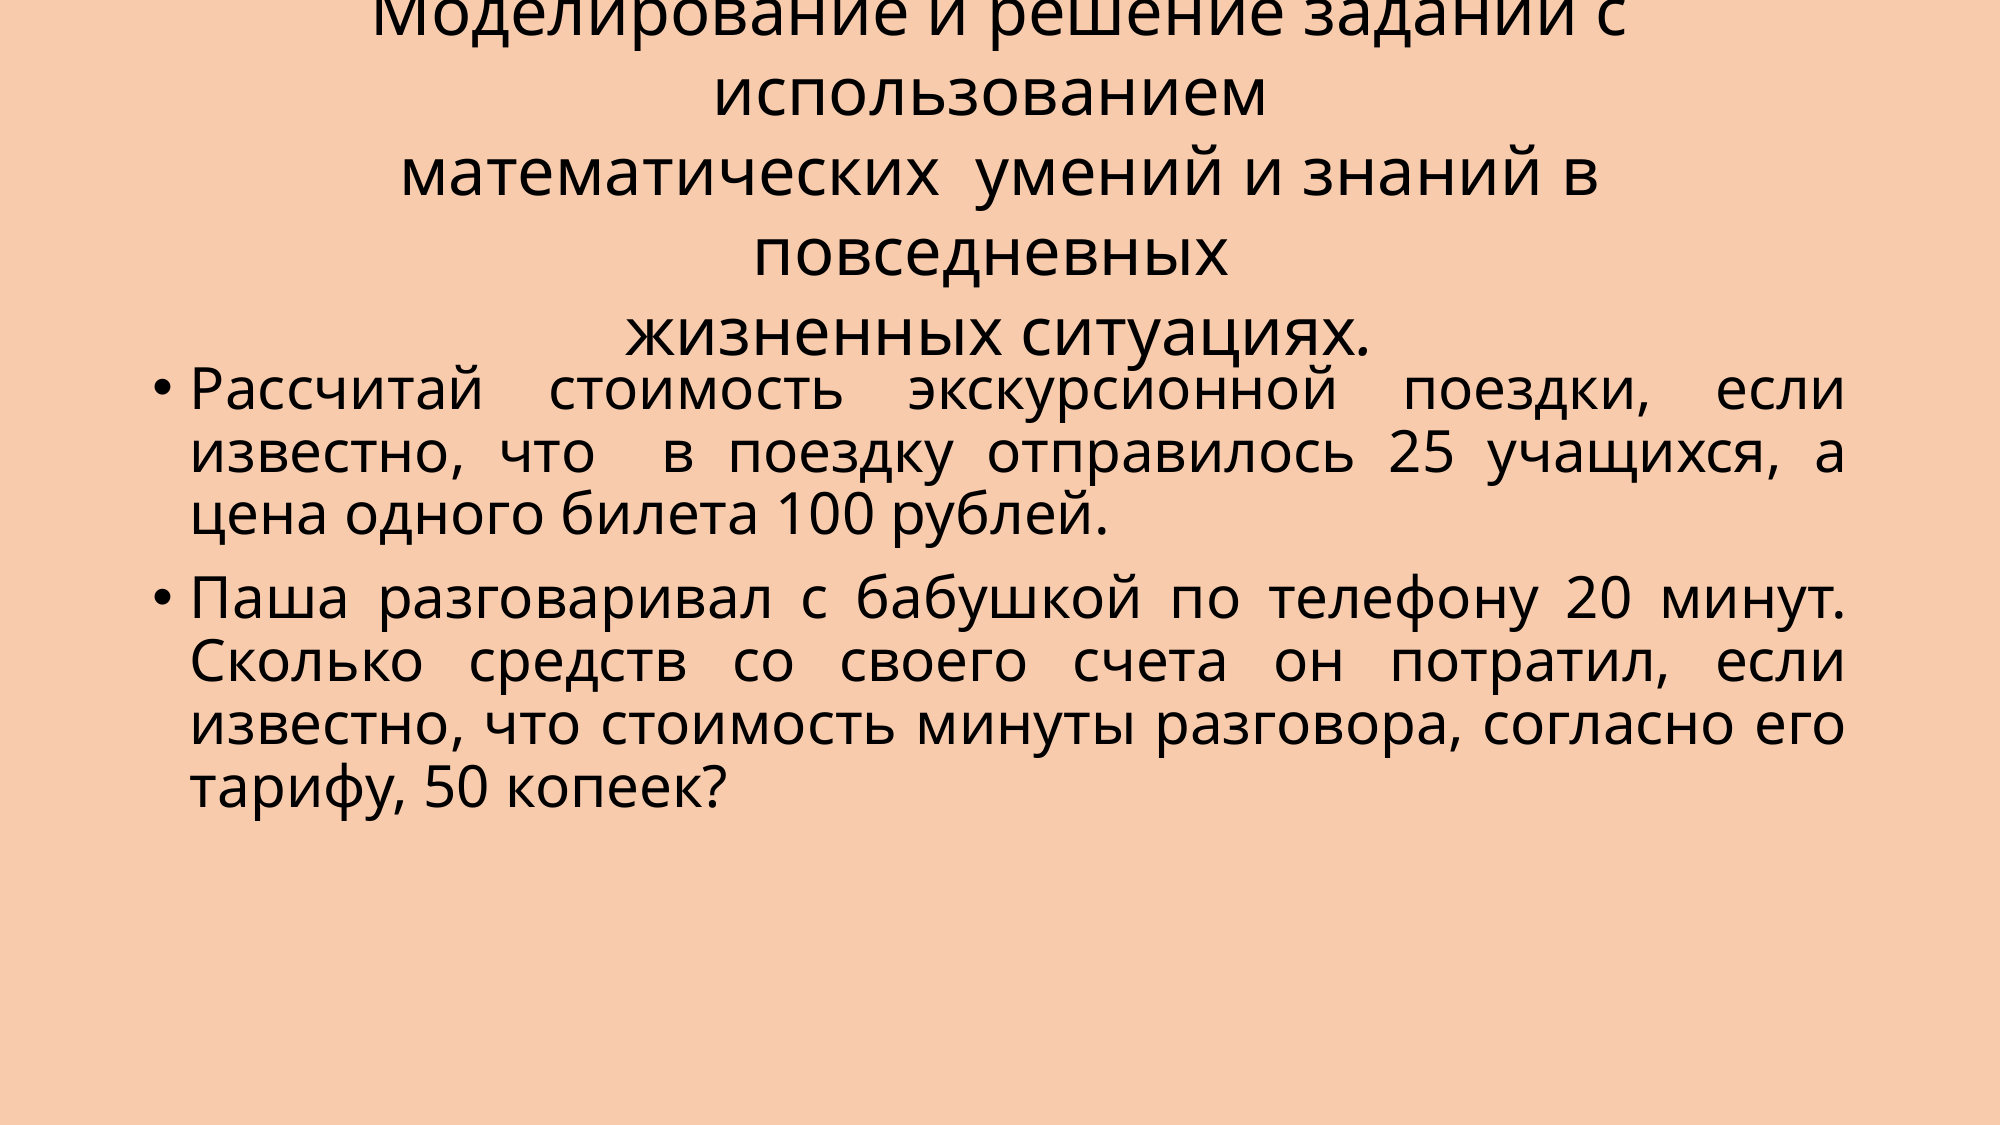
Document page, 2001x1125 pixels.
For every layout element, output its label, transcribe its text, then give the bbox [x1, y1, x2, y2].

title Моделирование и решение заданий с использованием математических умений и знаний в повседневных жизненных ситуациях. [137, 59, 1863, 278]
list Рассчитай стоимость экскурсионной поездки, если известно, что в поездку отправилось 25 учащихся, а цена одного билета 100 рублей. Паша разговаривал с бабушкой по телефону 20 минут. Сколько средств со своего счета он потратил, если известно, что стоимость минуты разговора, согласно его тарифу, 50 копеек? [137, 351, 1863, 1014]
